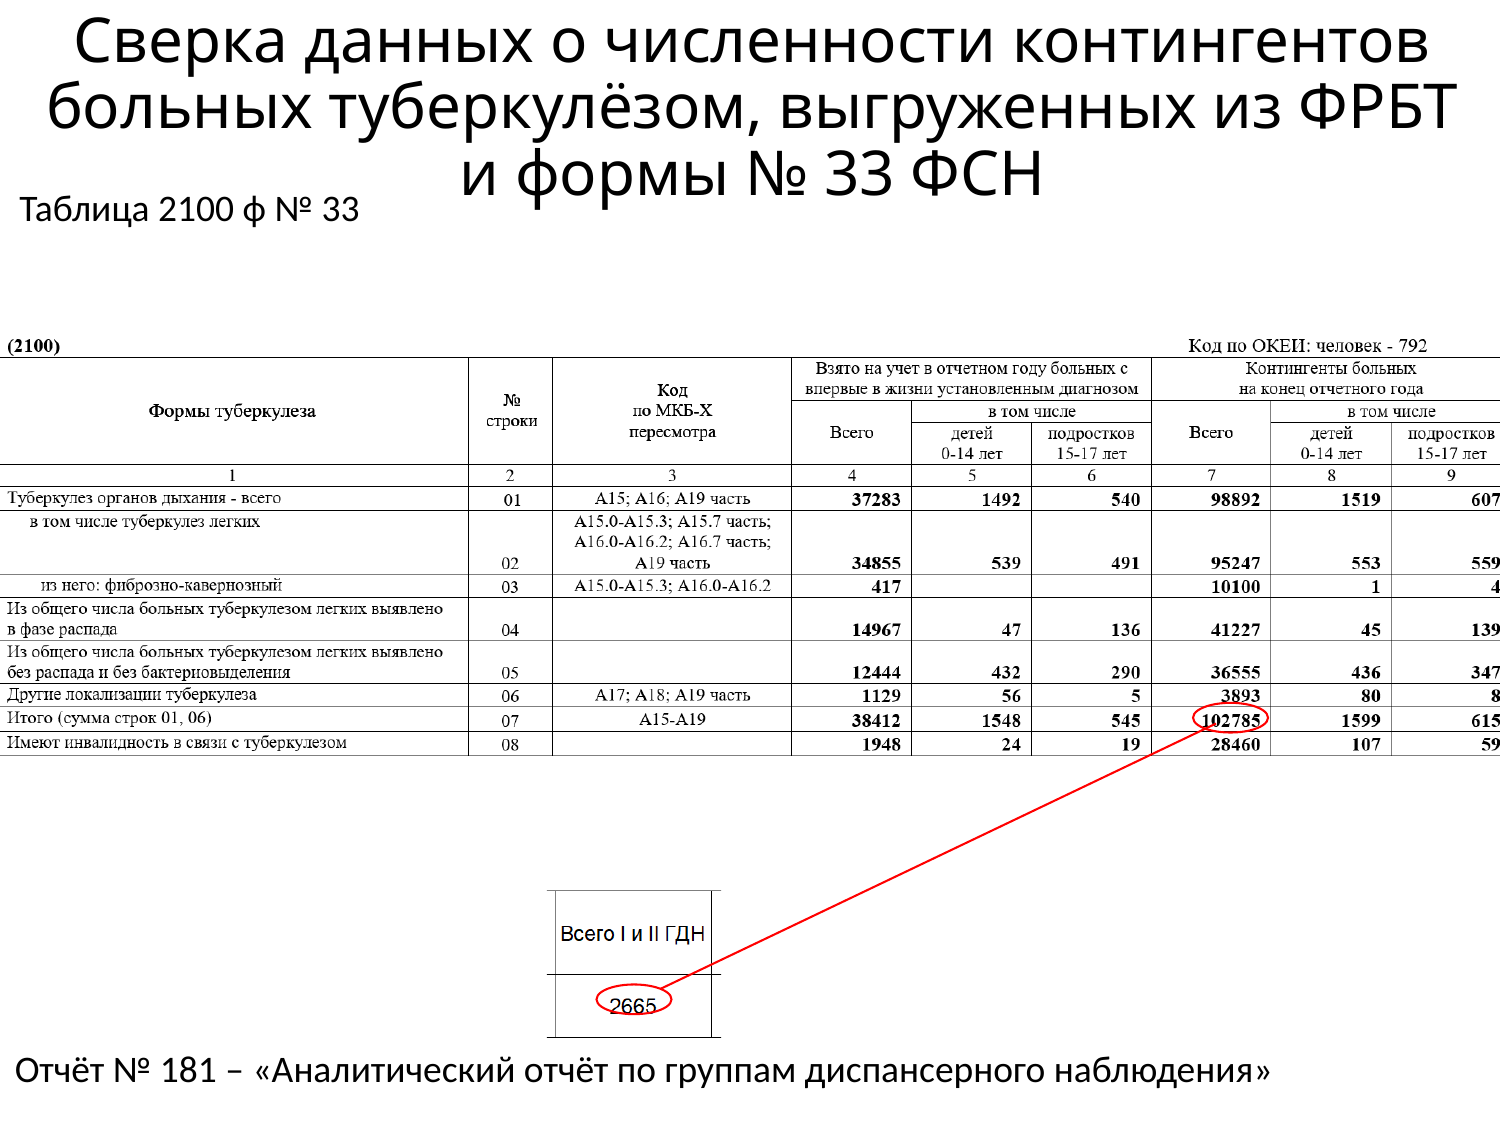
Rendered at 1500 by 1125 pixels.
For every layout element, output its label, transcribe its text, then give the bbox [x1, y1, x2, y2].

text_box Таблица 2100 ф № 33 [4, 176, 1438, 237]
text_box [0, 337, 1500, 756]
title Сверка данных о численности контингентов больных туберкулёзом, выгруженных из ФРБТ и формы № 33 ФСН [4, 0, 1500, 218]
text_box Отчёт № 181 – «Аналитический отчёт по группам диспансерного наблюдения» [0, 1037, 1434, 1098]
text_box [546, 881, 722, 1053]
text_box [660, 723, 1216, 989]
